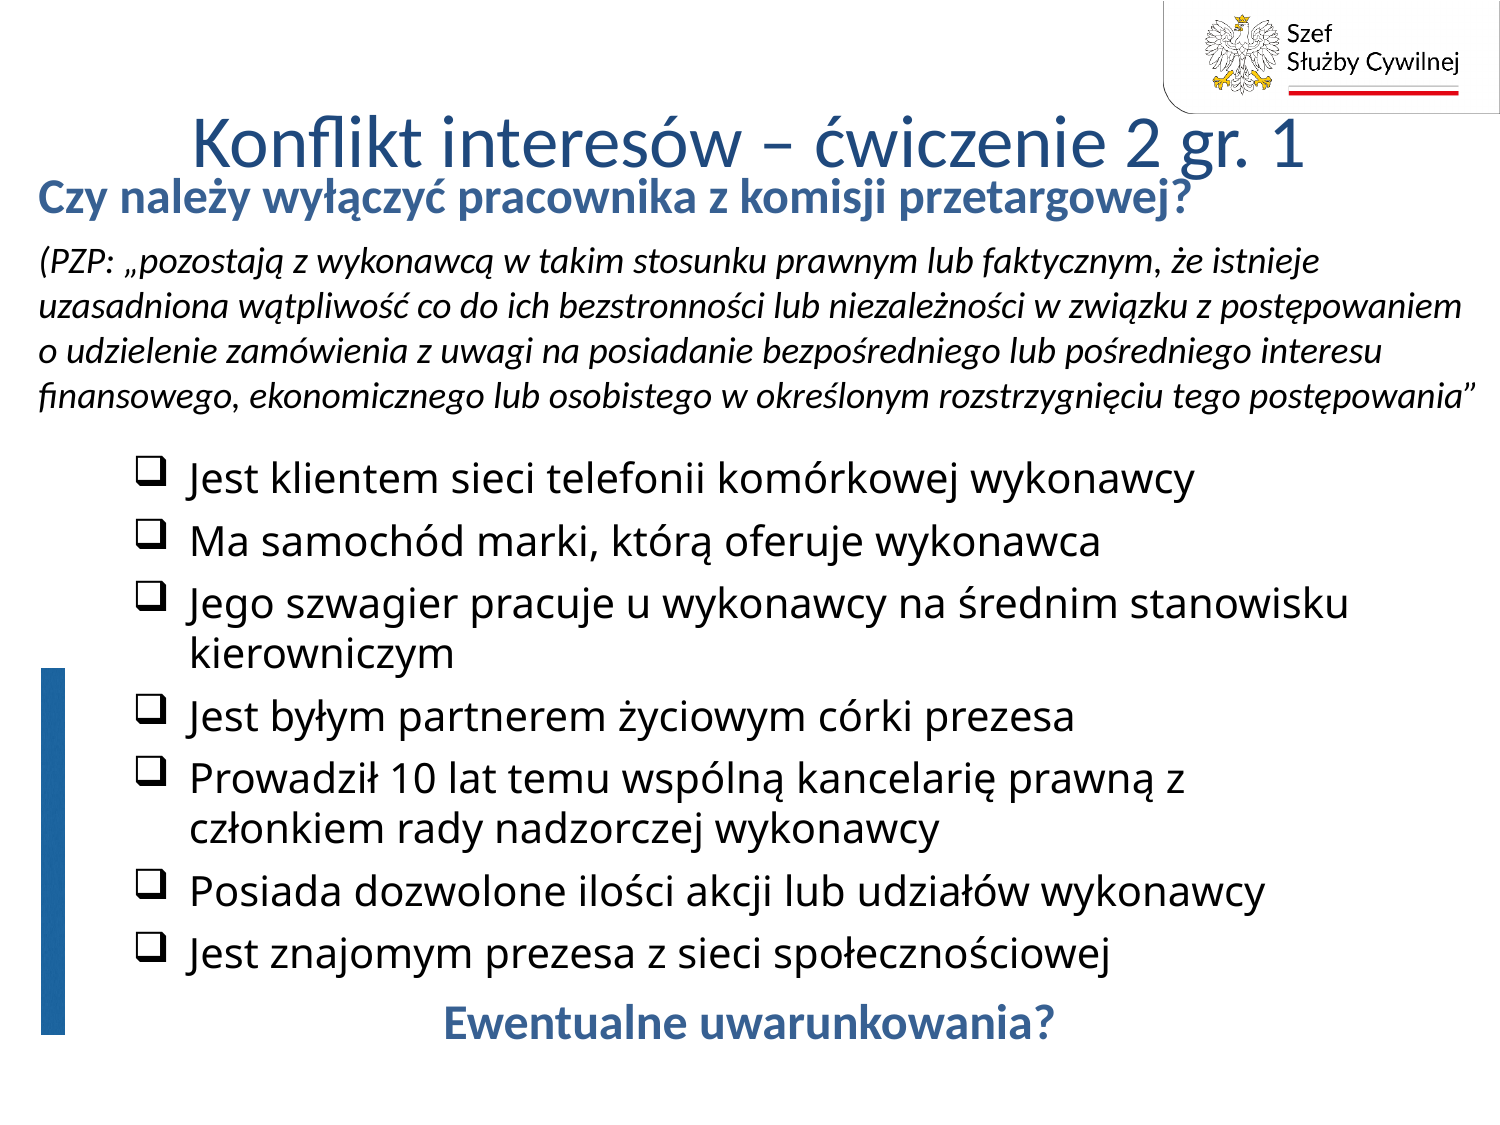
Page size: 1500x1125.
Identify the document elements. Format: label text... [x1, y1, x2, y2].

title Konflikt interesów – ćwiczenie 2 gr. 1 [100, 85, 1400, 156]
picture [1163, 0, 1500, 114]
picture [41, 668, 65, 1035]
text_box Jest klientem sieci telefonii komórkowej wykonawcy Ma samochód marki, którą oferuje wykonawca Jego szwagier pracuje u wykonawcy na średnim stanowisku kierowniczym Jest byłym partnerem życiowym córki prezesa Prowadził 10 lat temu wspólną kancelarię prawną z członkiem rady nadzorczej wykonawcy Posiada dozwolone ilości akcji lub udziałów wykonawcy Jest znajomym prezesa z sieci społecznościowej Ewentualne uwarunkowania? [117, 444, 1382, 1057]
text_box Czy należy wyłączyć pracownika z komisji przetargowej? (PZP: „pozostają z wykonawcą w takim stosunku prawnym lub faktycznym, że istnieje uzasadniona wątpliwość co do ich bezstronności lub niezależności w związku z postępowaniem o udzielenie zamówienia z uwagi na posiadanie bezpośredniego lub pośredniego interesu finansowego, ekonomicznego lub osobistego w określonym rozstrzygnięciu tego postępowania” [23, 156, 1500, 424]
